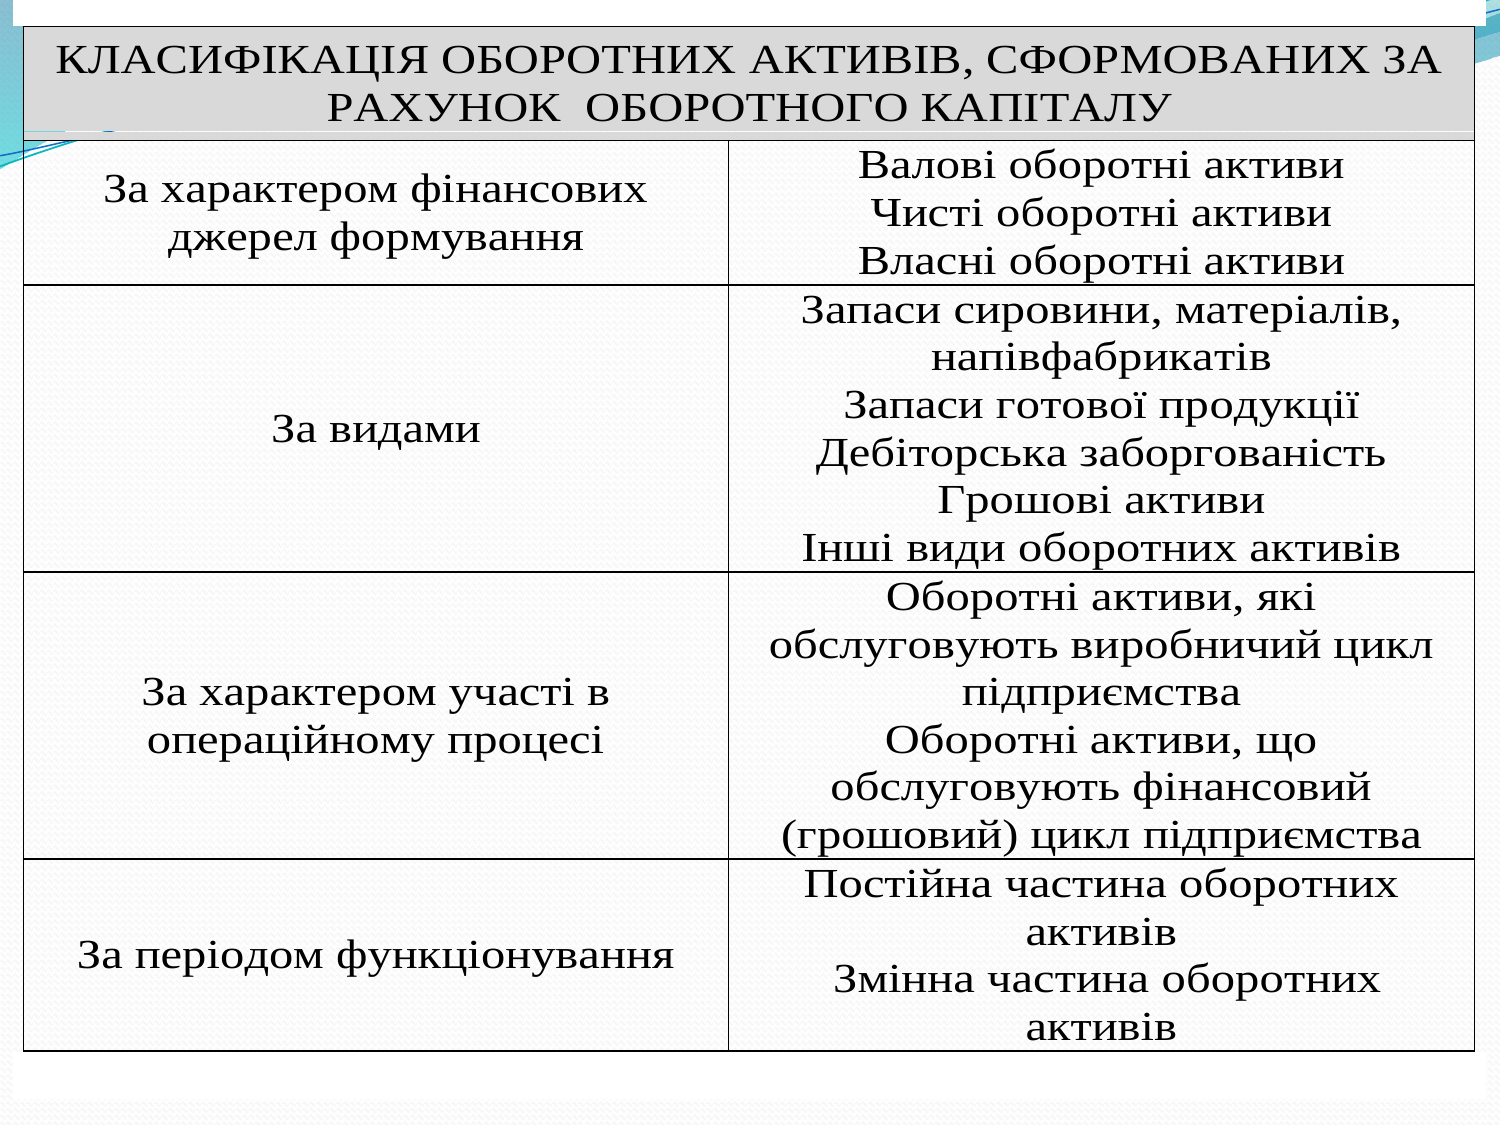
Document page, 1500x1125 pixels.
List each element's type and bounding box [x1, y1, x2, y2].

text_box [0, 0, 1500, 1125]
